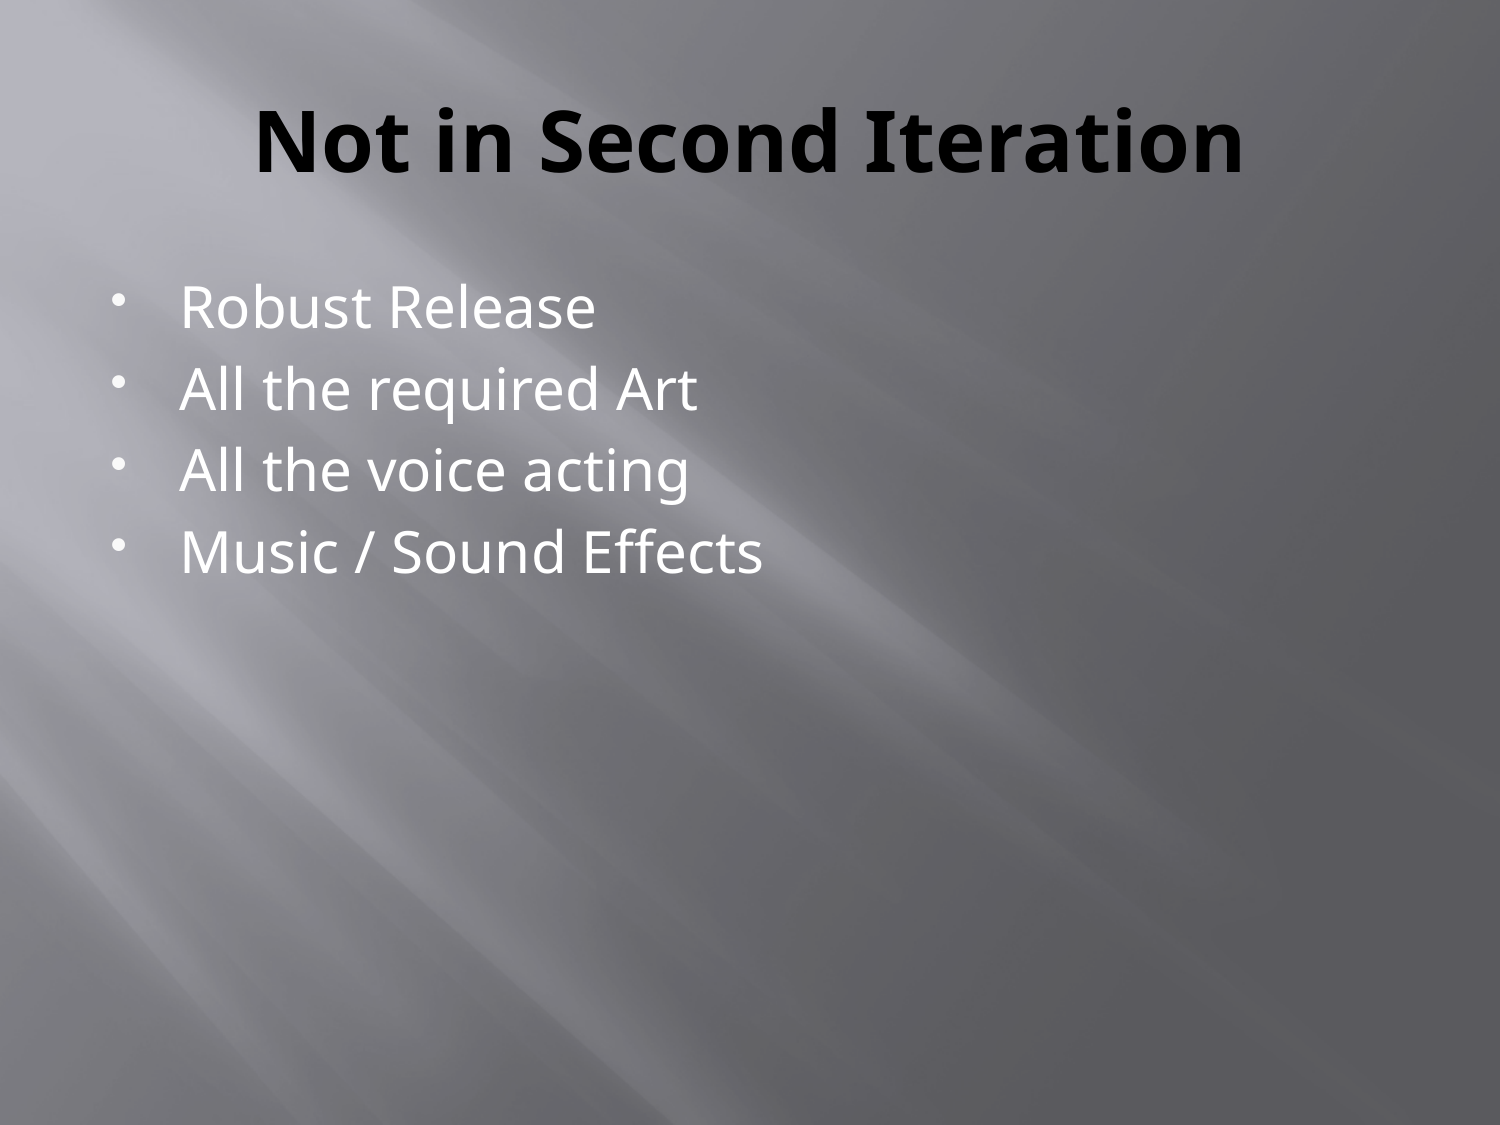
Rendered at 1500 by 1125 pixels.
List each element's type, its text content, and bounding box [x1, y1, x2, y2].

title Not in Second Iteration [75, 45, 1425, 233]
list Robust Release All the required Art All the voice acting Music / Sound Effects [75, 262, 1425, 1035]
